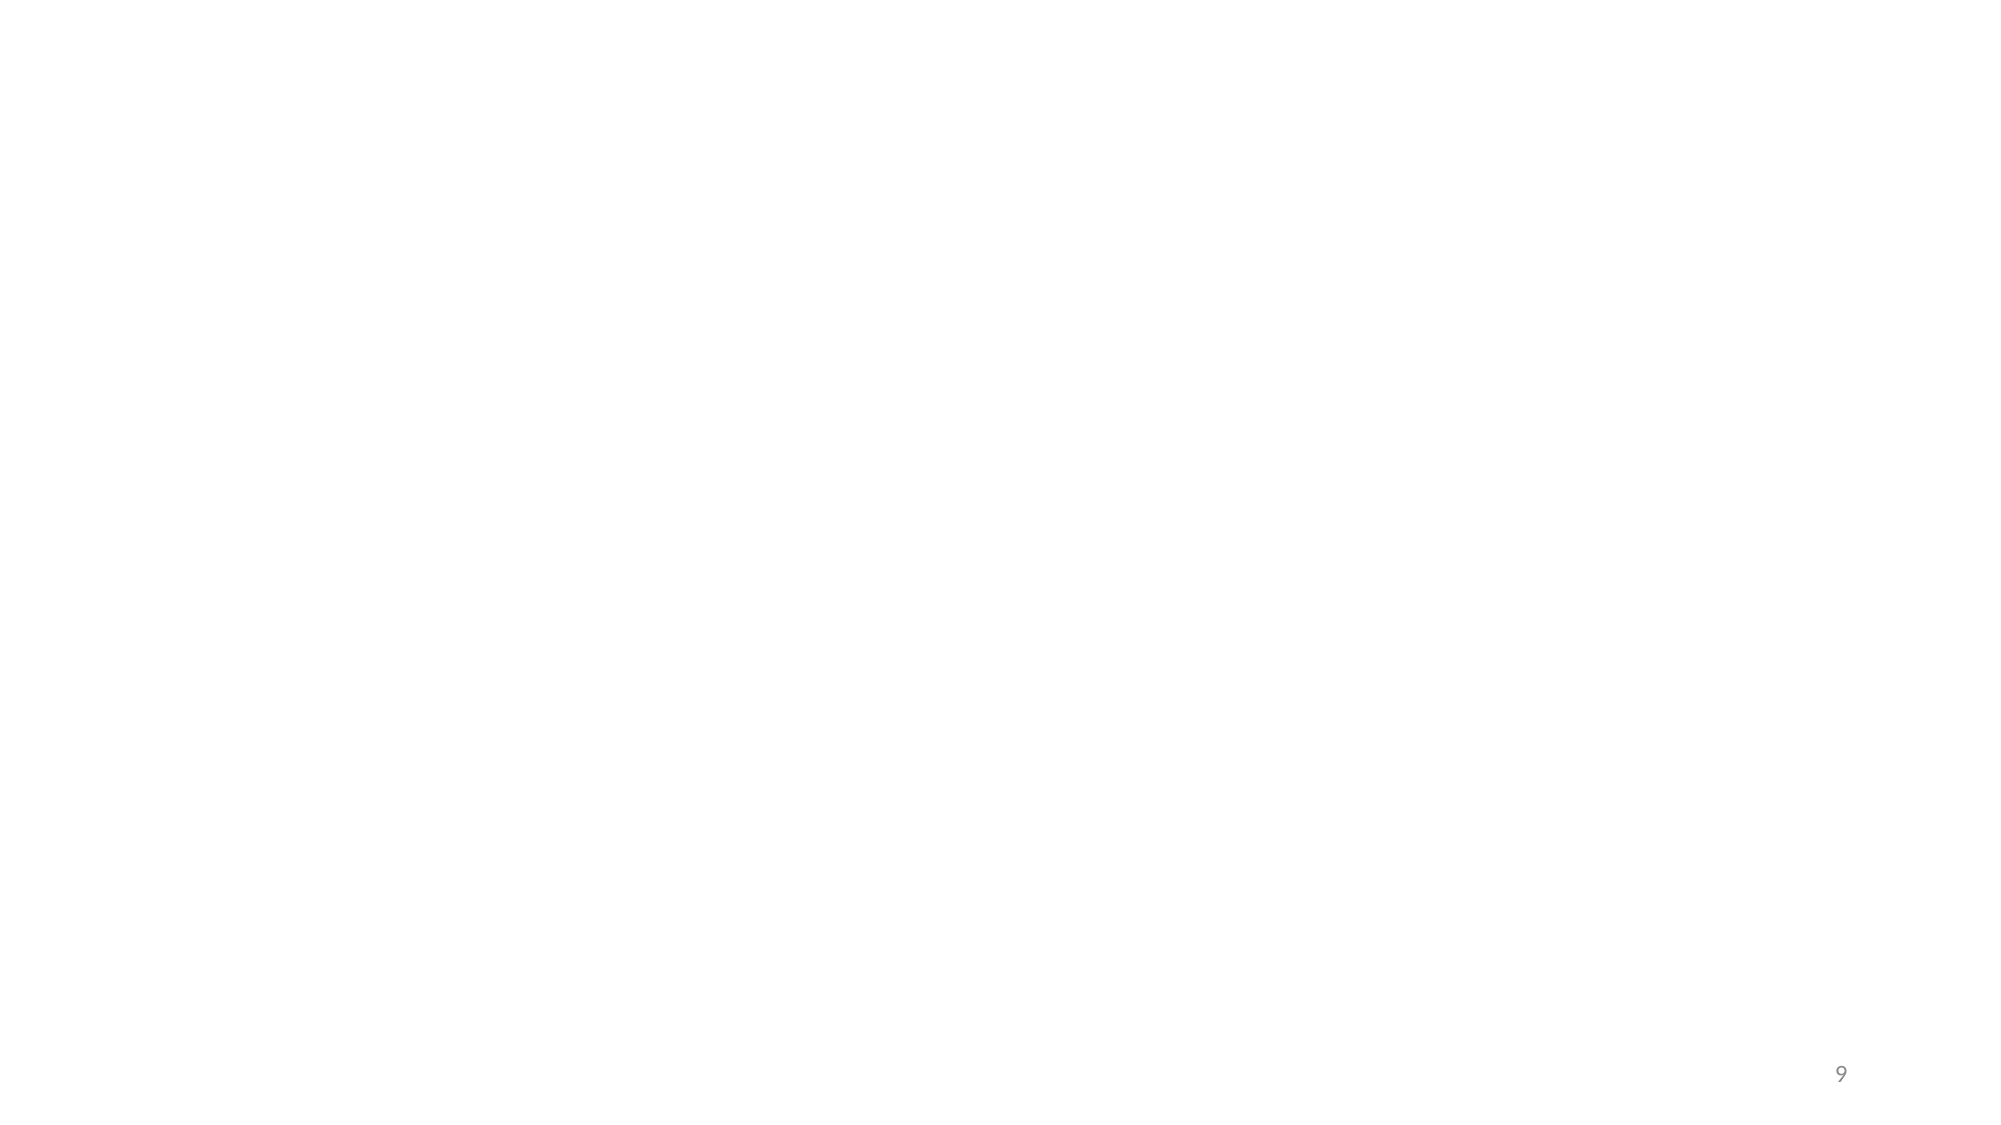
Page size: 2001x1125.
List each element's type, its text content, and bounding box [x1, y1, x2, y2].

slide_number 9 [1412, 1042, 1863, 1103]
